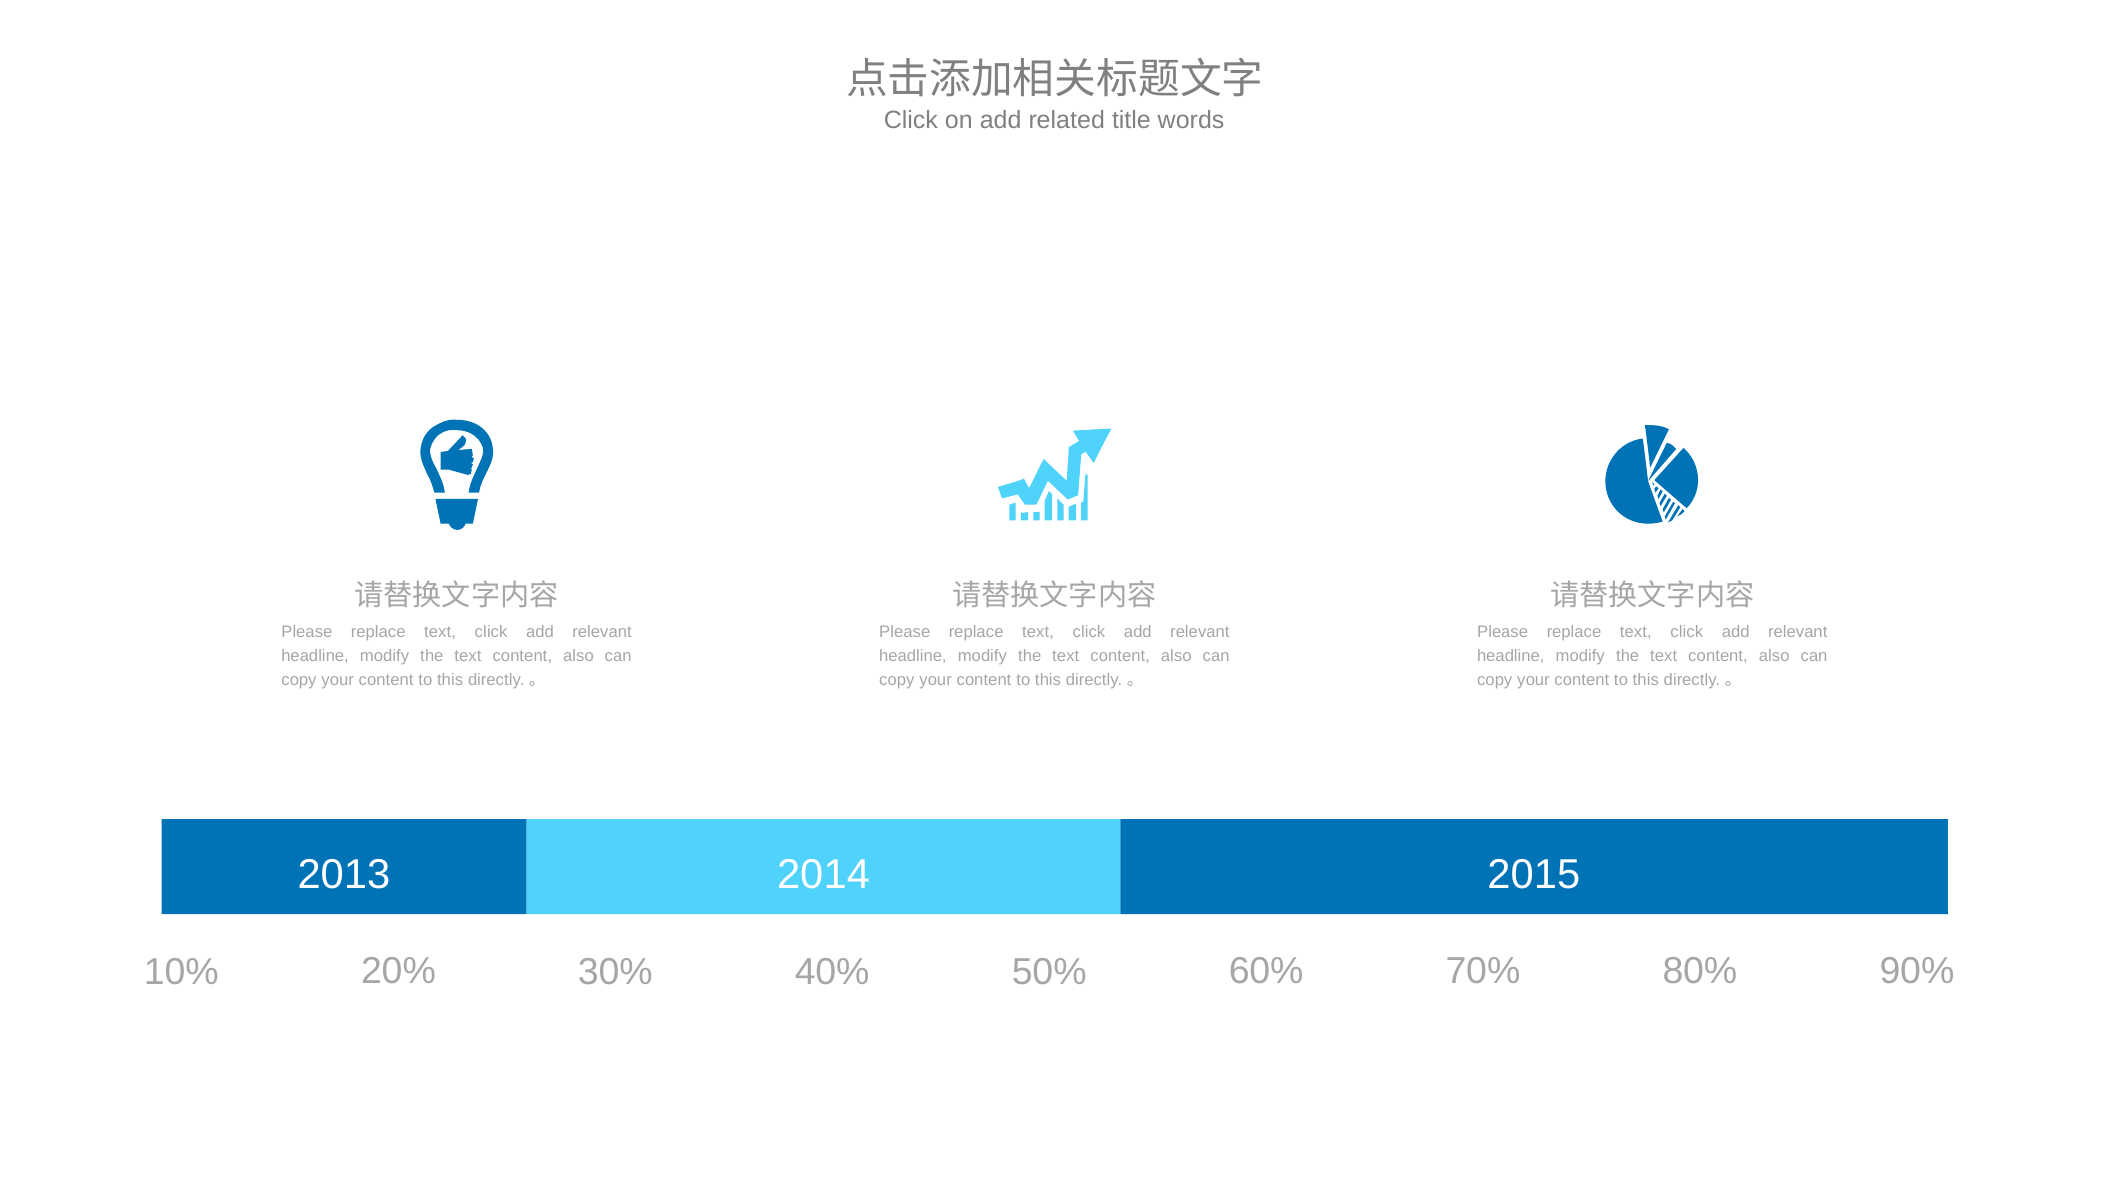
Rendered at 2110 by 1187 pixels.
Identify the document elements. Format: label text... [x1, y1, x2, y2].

text_box 40% [780, 930, 885, 999]
text_box [420, 419, 494, 493]
text_box 80% [1647, 929, 1753, 999]
text_box 2013 [161, 818, 526, 915]
text_box [1033, 510, 1040, 521]
text_box 70% [1430, 929, 1536, 999]
text_box 60% [1213, 929, 1319, 999]
text_box Click on add related title words [864, 95, 1246, 158]
text_box 点击添加相关标题文字 [803, 44, 1307, 107]
text_box [1654, 447, 1699, 509]
text_box [1068, 503, 1077, 521]
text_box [1462, 561, 1843, 698]
text_box [1081, 474, 1088, 521]
text_box 10% [129, 930, 234, 1000]
text_box 90% [1864, 929, 1970, 999]
text_box [1605, 438, 1677, 524]
text_box [1667, 505, 1685, 523]
text_box [1057, 498, 1064, 521]
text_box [864, 561, 1245, 698]
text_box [266, 561, 647, 698]
text_box [1009, 502, 1016, 521]
text_box 2014 [526, 818, 1119, 915]
text_box 30% [563, 930, 668, 1000]
text_box [1020, 510, 1029, 521]
text_box 50% [997, 930, 1102, 1000]
text_box [1044, 491, 1053, 521]
text_box [1644, 425, 1669, 468]
text_box [435, 498, 479, 530]
text_box [997, 428, 1112, 505]
text_box 20% [346, 929, 451, 999]
text_box 2015 [1119, 818, 1949, 915]
